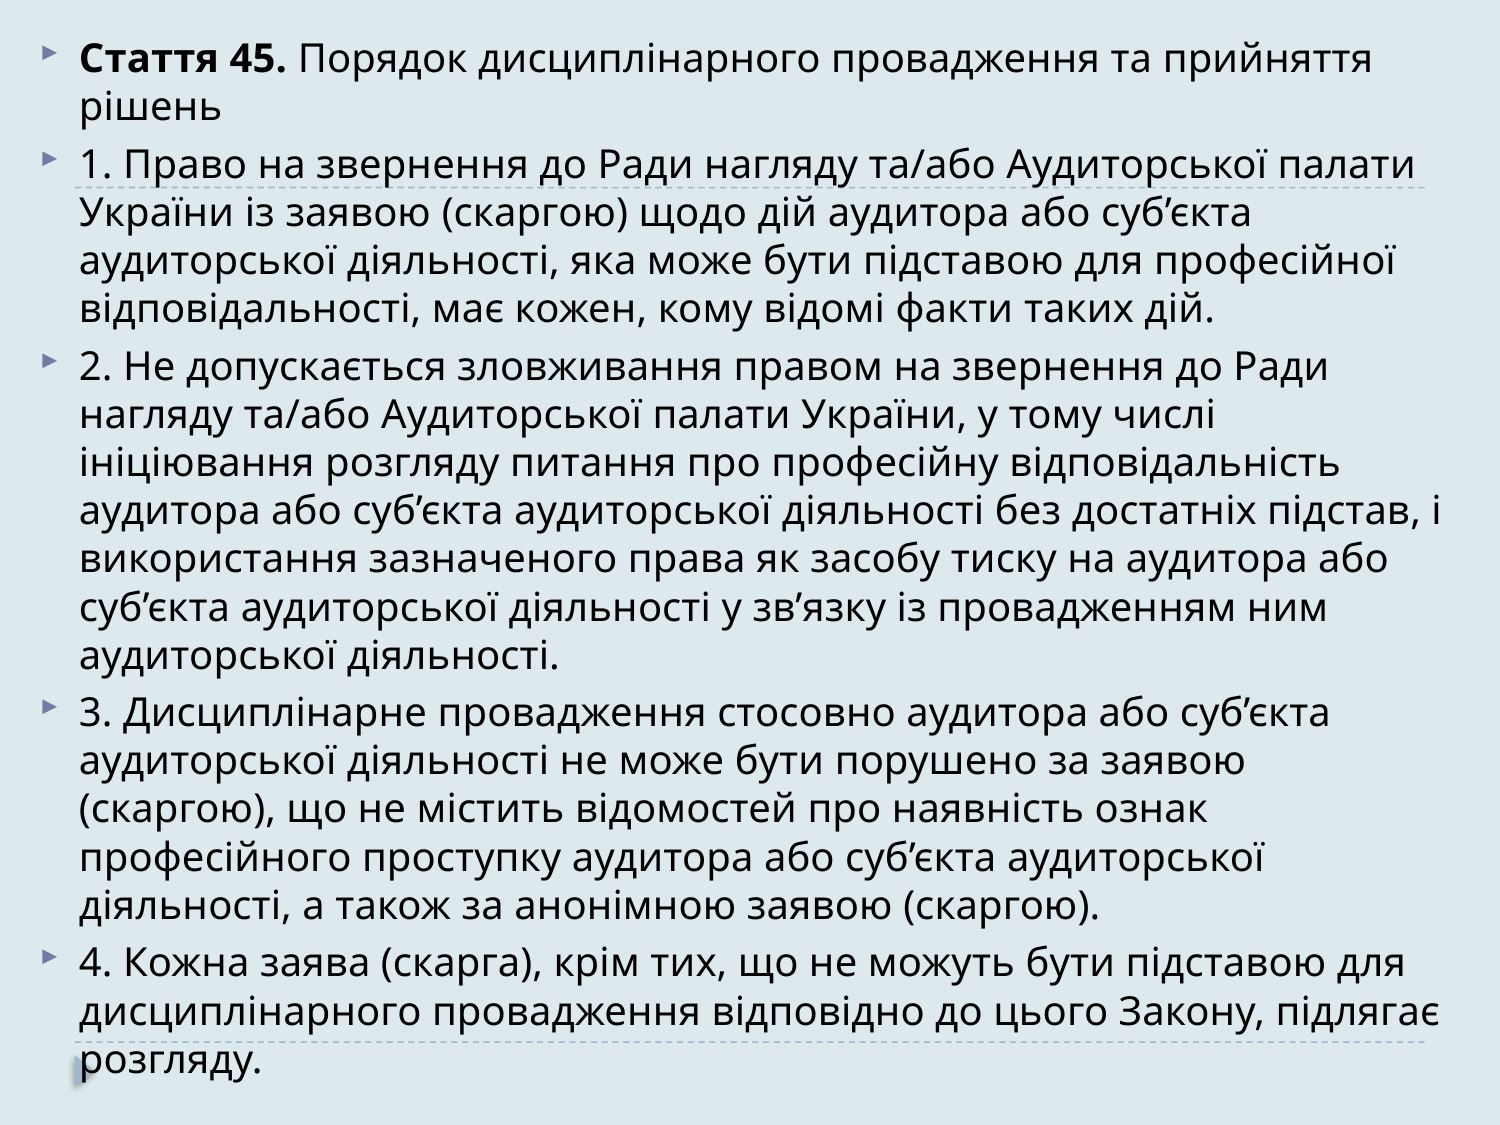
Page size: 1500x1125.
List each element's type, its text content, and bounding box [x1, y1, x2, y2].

list Стаття 45. Порядок дисциплінарного провадження та прийняття рішень 1. Право на звернення до Ради нагляду та/або Аудиторської палати України із заявою (скаргою) щодо дій аудитора або суб’єкта аудиторської діяльності, яка може бути підставою для професійної відповідальності, має кожен, кому відомі факти таких дій. 2. Не допускається зловживання правом на звернення до Ради нагляду та/або Аудиторської палати України, у тому числі ініціювання розгляду питання про професійну відповідальність аудитора або суб’єкта аудиторської діяльності без достатніх підстав, і використання зазначеного права як засобу тиску на аудитора або суб’єкта аудиторської діяльності у зв’язку із провадженням ним аудиторської діяльності. 3. Дисциплінарне провадження стосовно аудитора або суб’єкта аудиторської діяльності не може бути порушено за заявою (скаргою), що не містить відомостей про наявність ознак професійного проступку аудитора або суб’єкта аудиторської діяльності, а також за анонімною заявою (скаргою). 4. Кожна заява (скарга), крім тих, що не можуть бути підставою для дисциплінарного провадження відповідно до цього Закону, підлягає розгляду. [24, 24, 1463, 1100]
